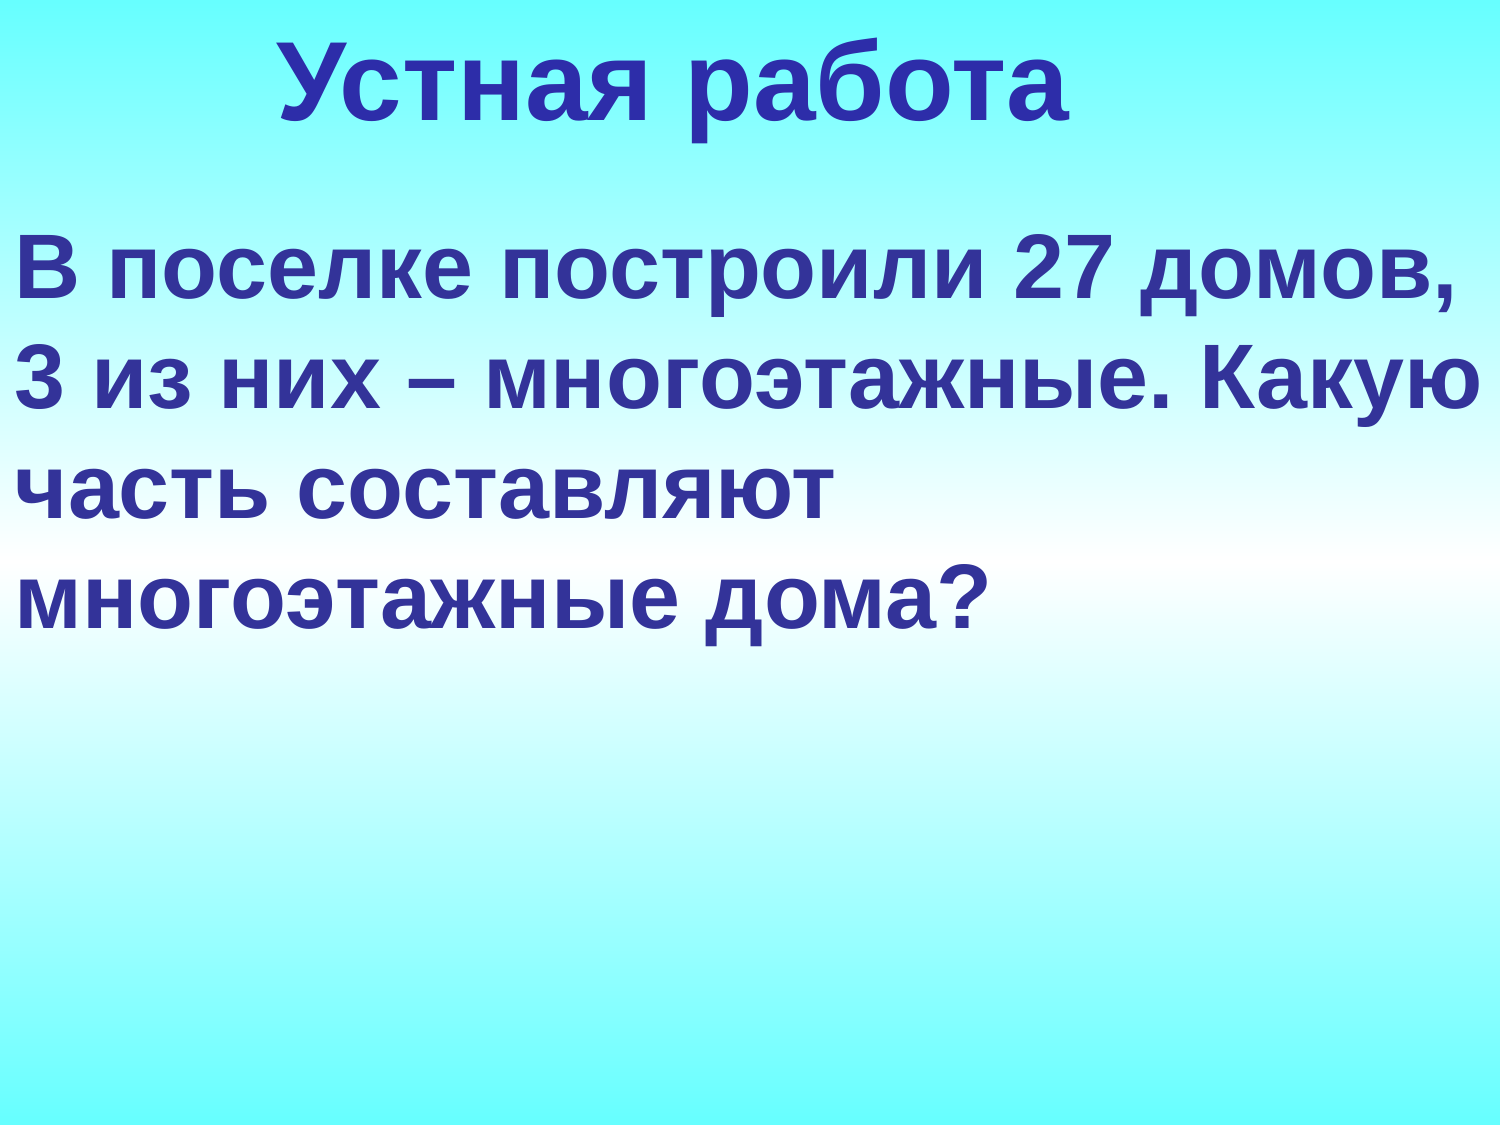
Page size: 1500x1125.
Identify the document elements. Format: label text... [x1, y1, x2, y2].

text_box Устная работа [261, 0, 1085, 150]
text_box В поселке построили 27 домов, 3 из них – многоэтажные. Какую часть составляют многоэтажные дома? [0, 199, 1500, 654]
